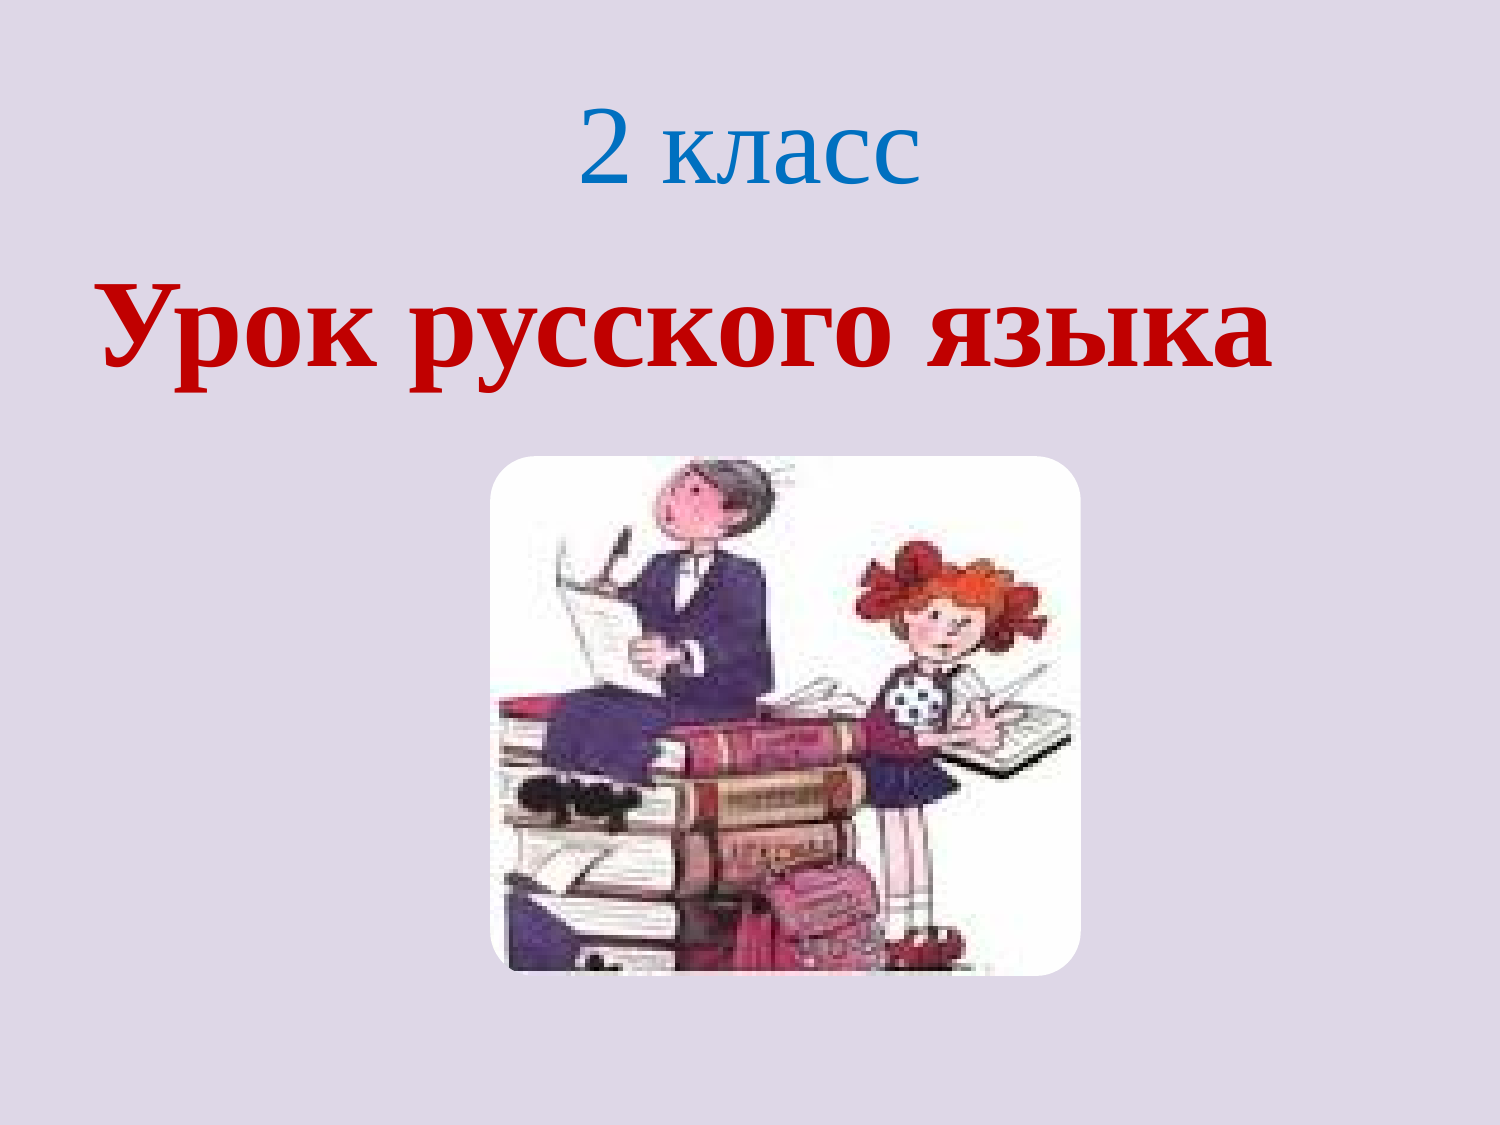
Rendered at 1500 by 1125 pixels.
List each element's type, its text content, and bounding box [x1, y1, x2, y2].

picture [489, 455, 1081, 977]
title 2 класс [75, 45, 1425, 233]
list Урок русского языка [76, 233, 1427, 977]
